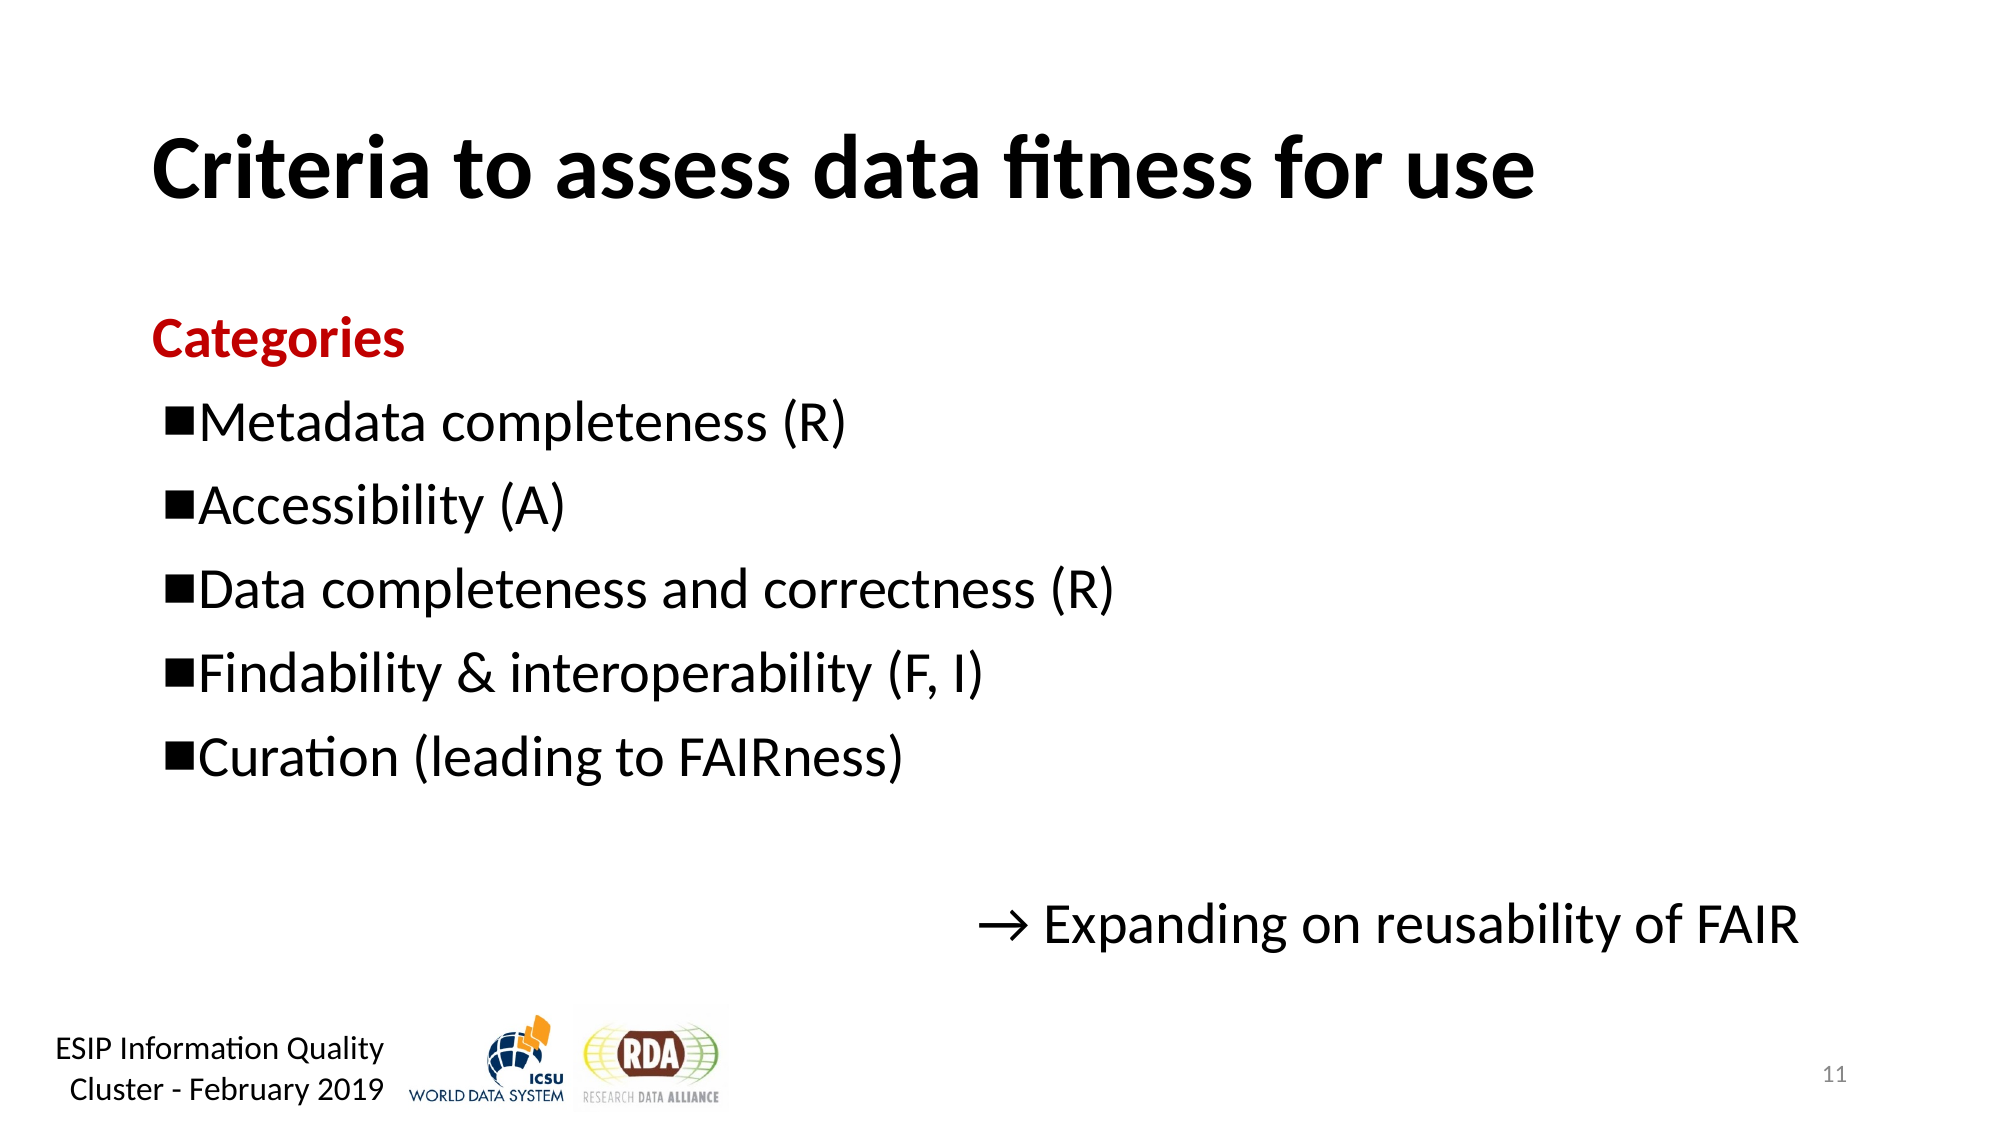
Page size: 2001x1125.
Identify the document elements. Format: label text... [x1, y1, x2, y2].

title Criteria to assess data fitness for use [137, 59, 1863, 278]
slide_number 11 [1412, 1042, 1863, 1103]
picture [398, 1003, 729, 1113]
text_box ESIP Information Quality Cluster - February 2019 [17, 1019, 393, 1075]
list Categories Metadata completeness (R) Accessibility (A) Data completeness and correctness (R) Findability & interoperability (F, I) Curation (leading to FAIRness) → Expanding on reusability of FAIR [137, 299, 1863, 1014]
